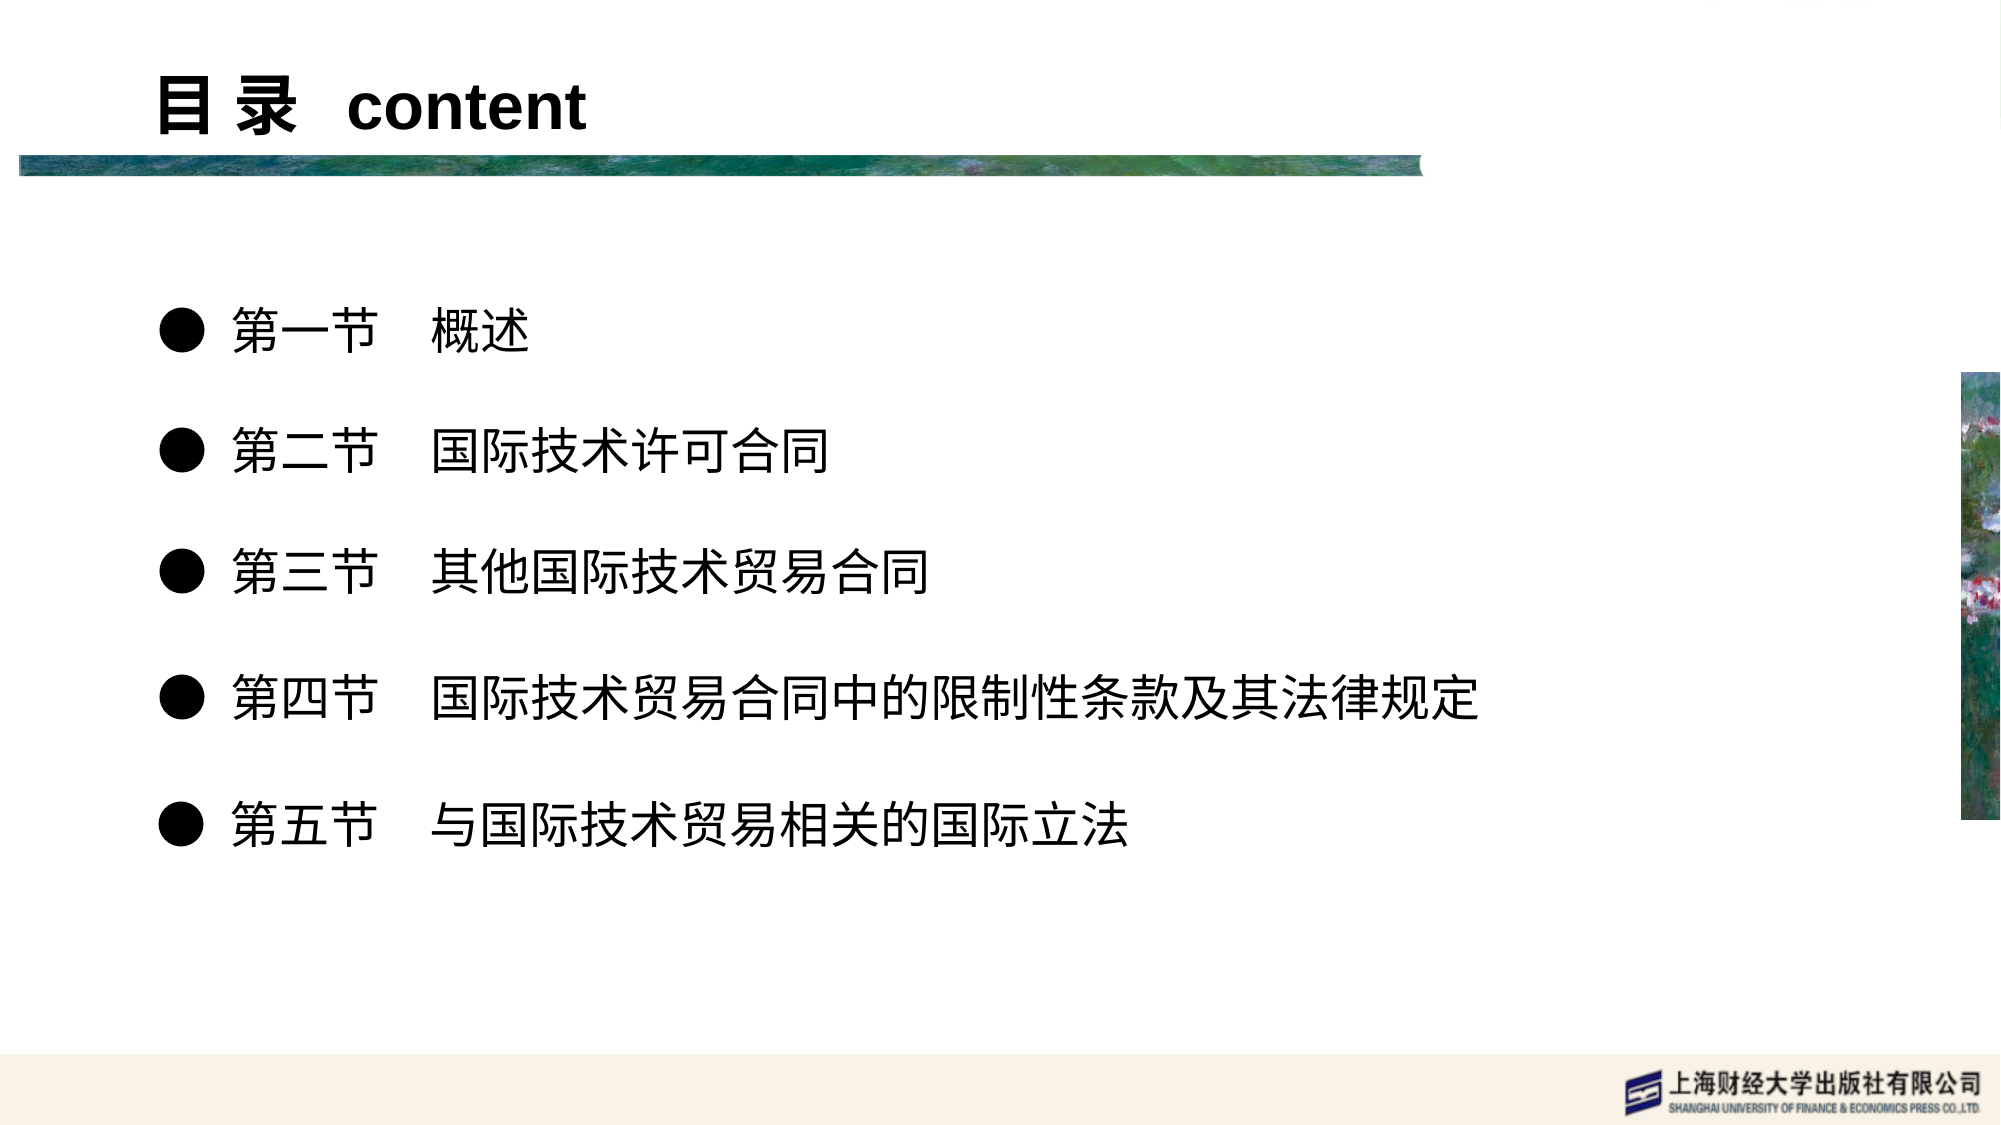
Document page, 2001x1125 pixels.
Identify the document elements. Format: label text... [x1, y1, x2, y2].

picture [0, 0, 2001, 1125]
text_box 目 录 content [136, 55, 707, 150]
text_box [156, 285, 1549, 867]
